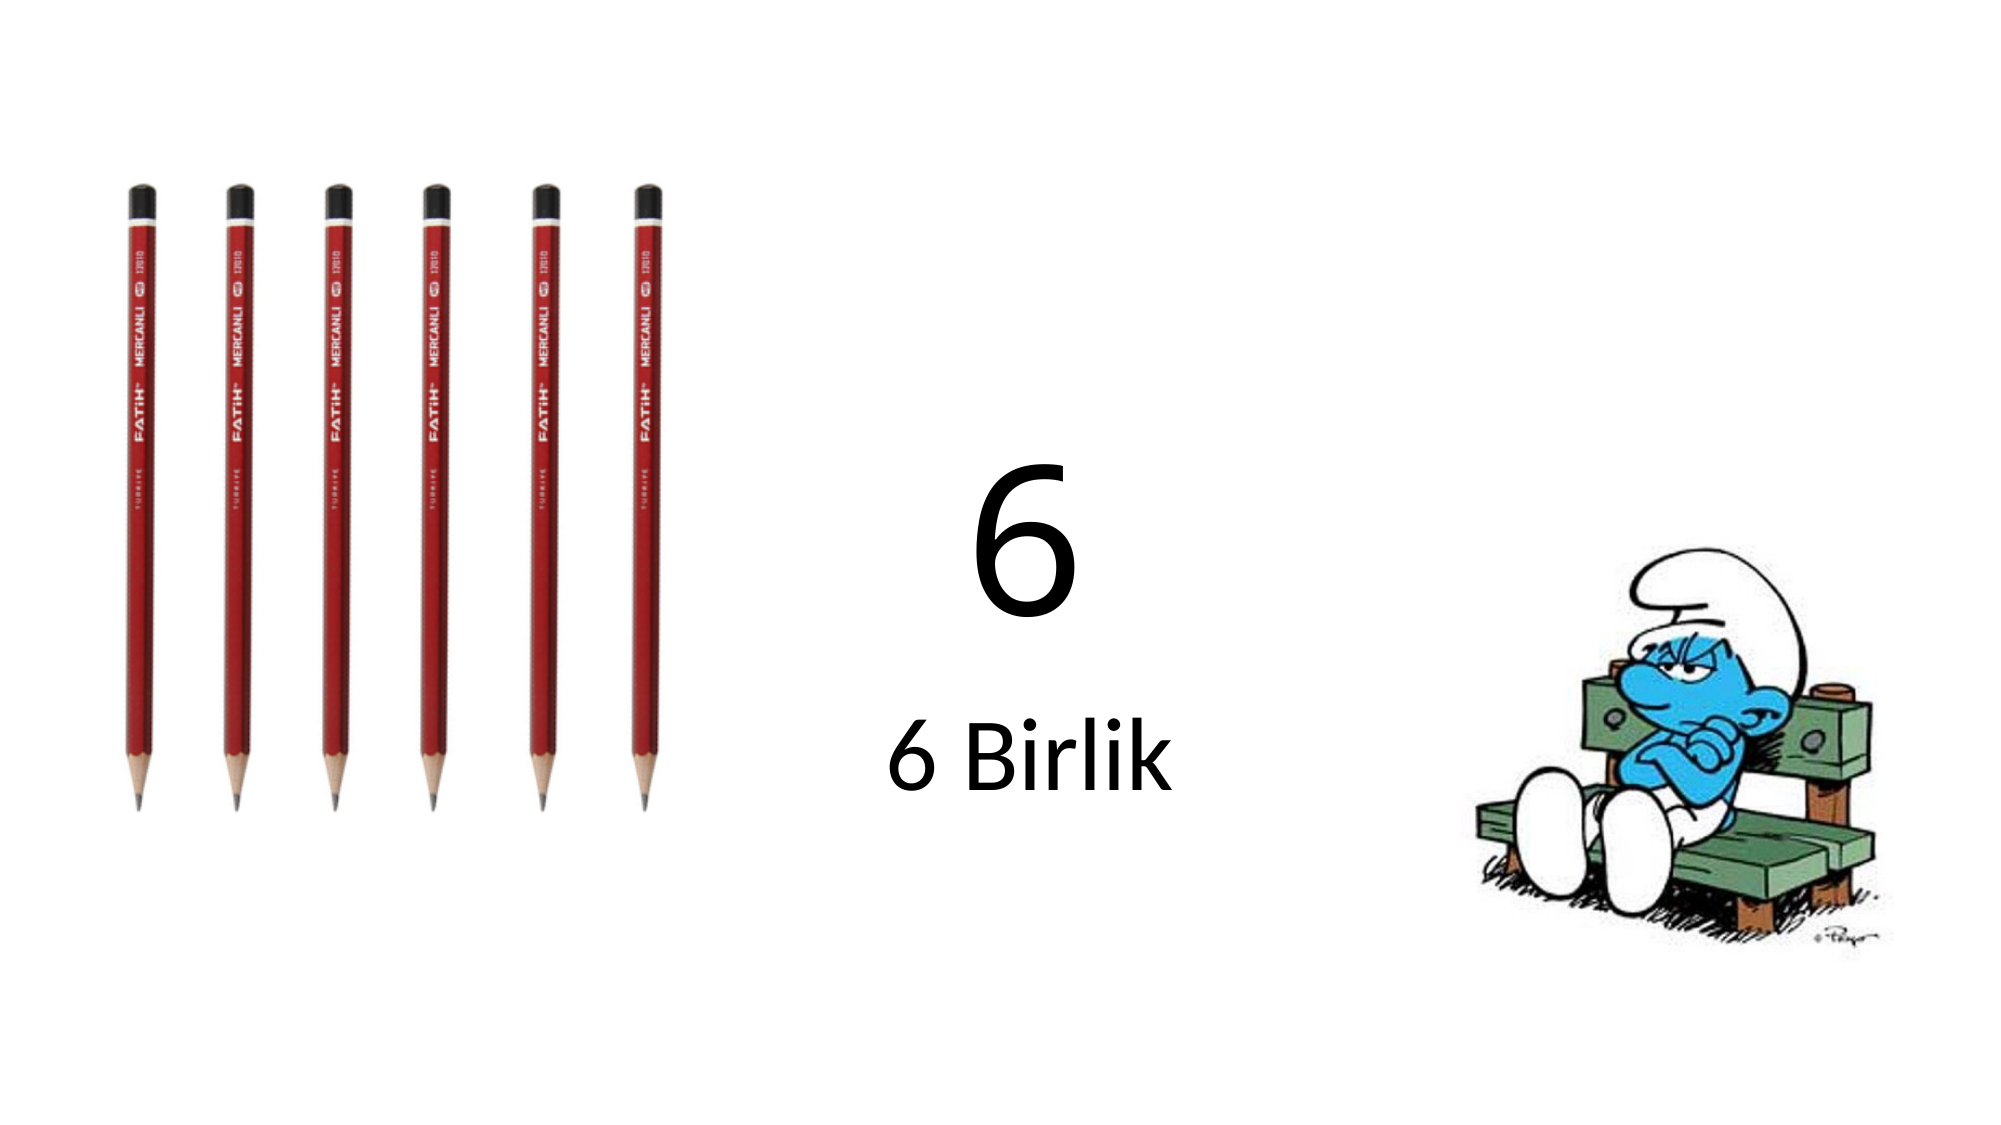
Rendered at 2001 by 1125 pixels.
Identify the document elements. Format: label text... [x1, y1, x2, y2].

title 6 [950, 439, 1134, 657]
picture [1461, 528, 1894, 962]
list 6 Birlik [870, 693, 1213, 855]
picture [70, 170, 724, 836]
